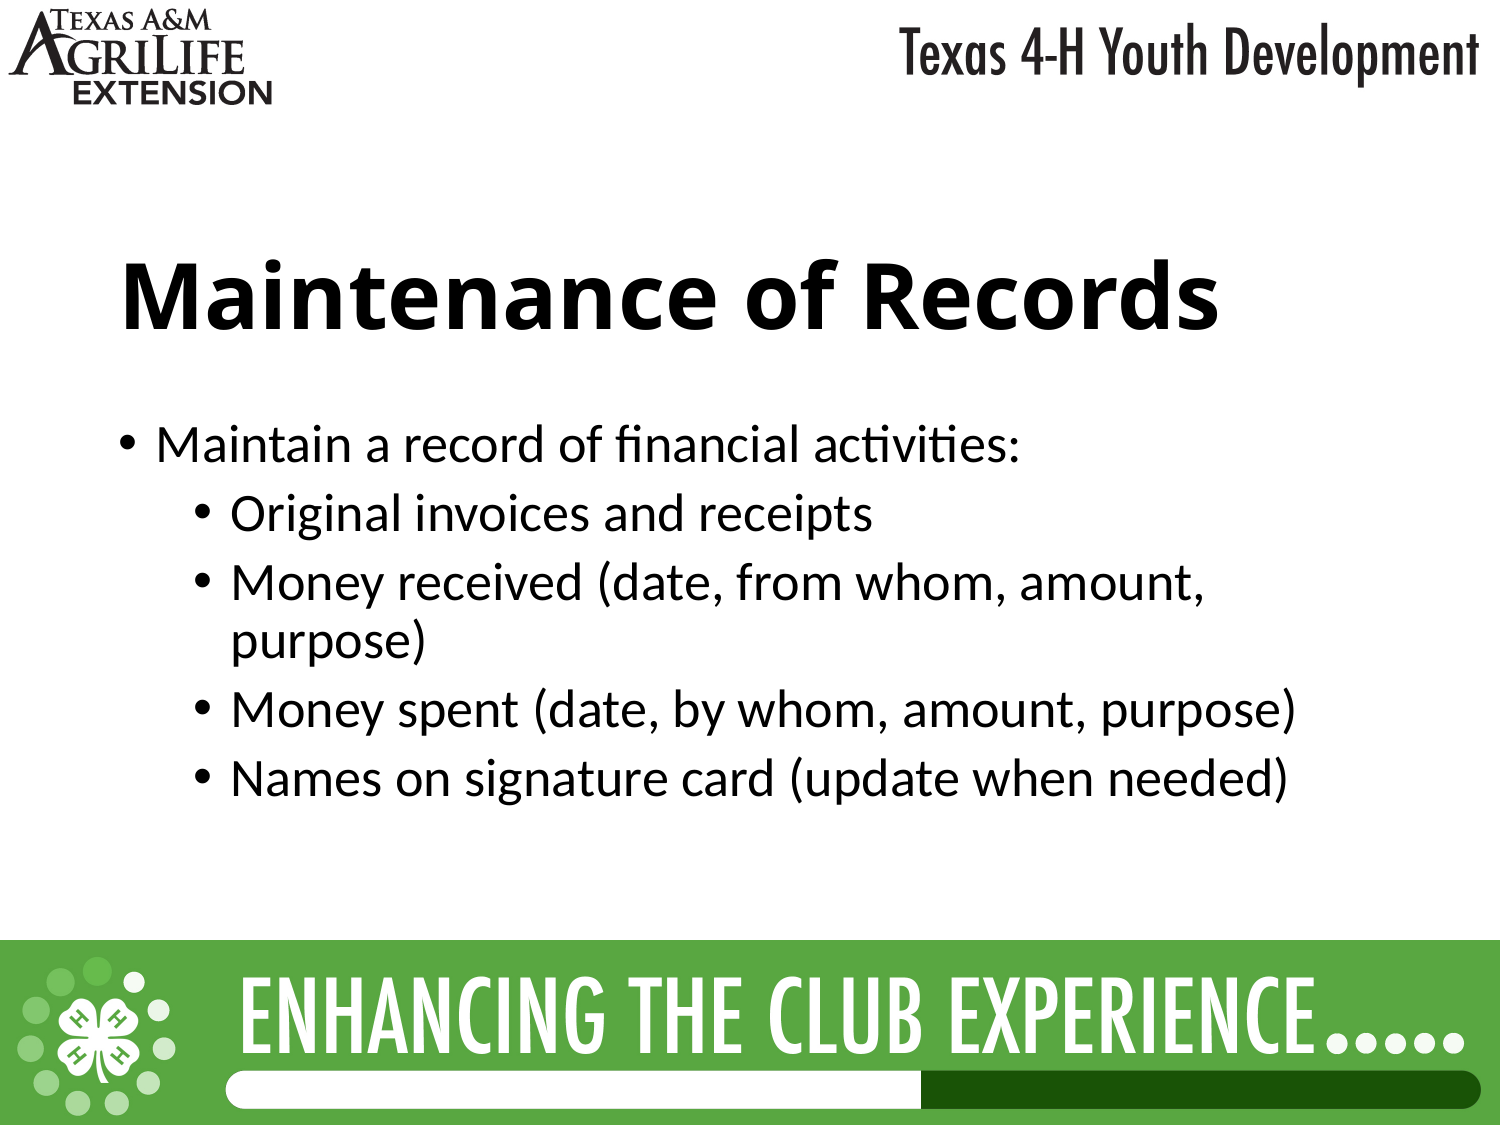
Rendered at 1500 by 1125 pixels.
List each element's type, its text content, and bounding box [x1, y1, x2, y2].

picture [0, 0, 1500, 1125]
title Maintenance of Records [103, 190, 1397, 408]
list Maintain a record of financial activities: Original invoices and receipts Money received (date, from whom, amount, purpose) Money spent (date, by whom, amount, purpose) Names on signature card (update when needed) [103, 408, 1397, 932]
